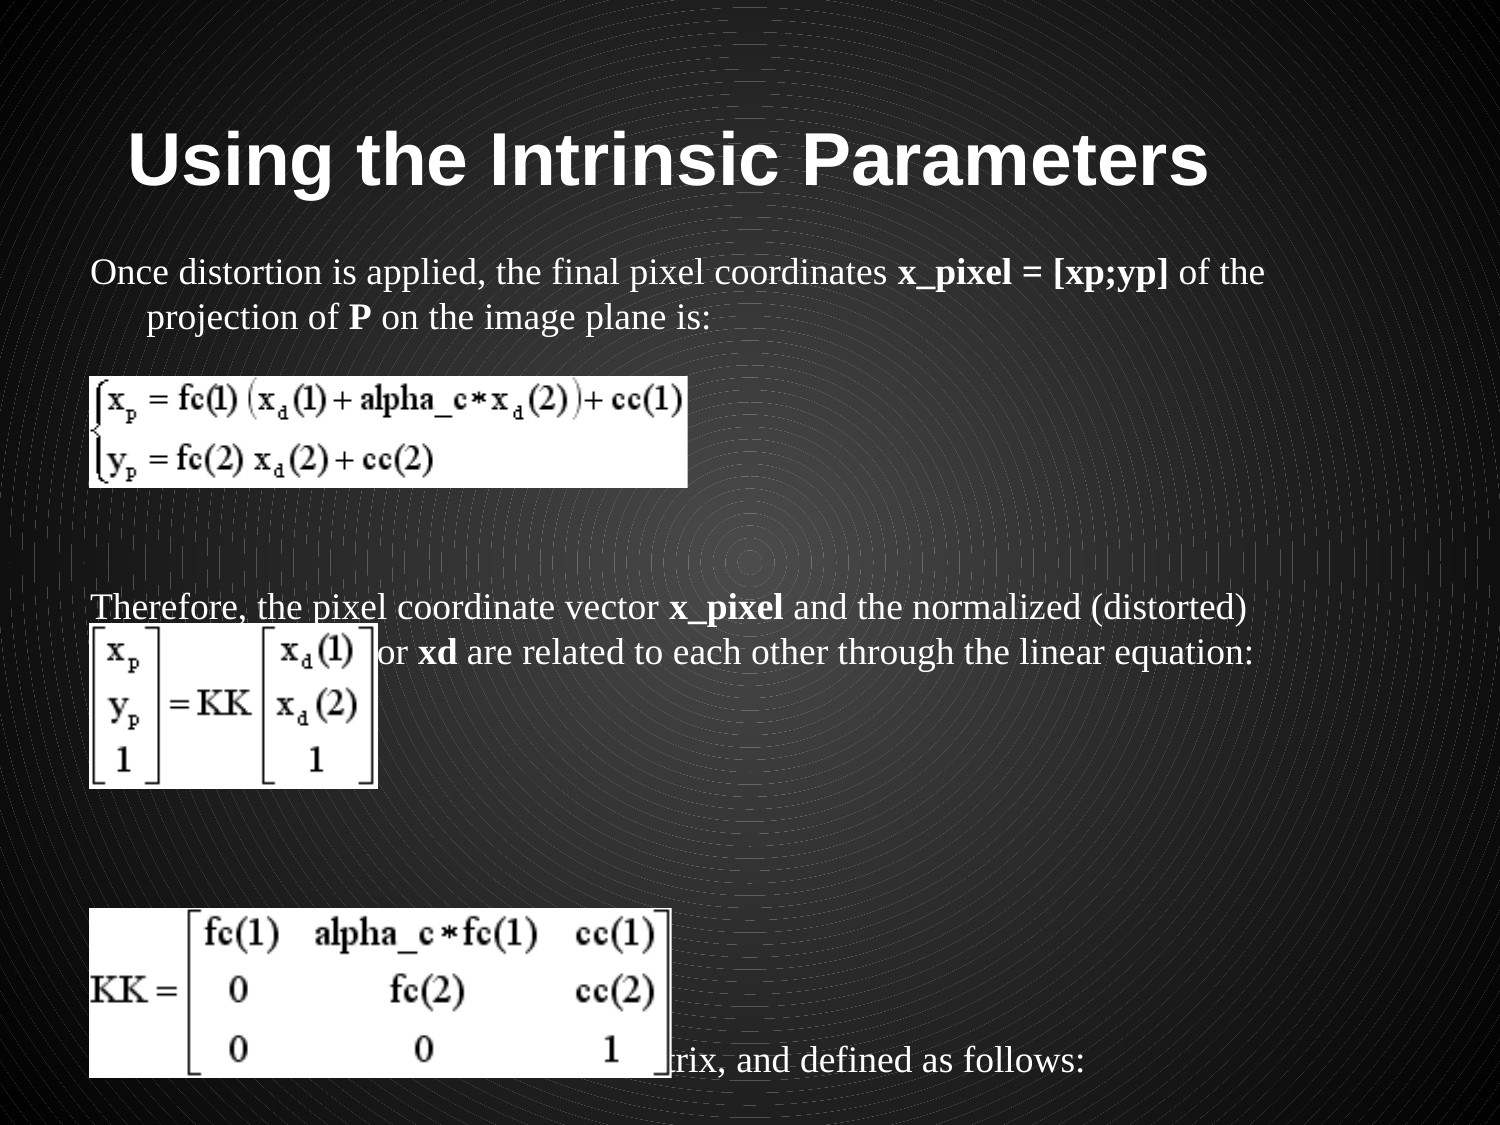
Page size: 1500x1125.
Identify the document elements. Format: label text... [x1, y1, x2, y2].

text_box [89, 623, 378, 789]
list Once distortion is applied, the final pixel coordinates x_pixel = [xp;yp] of the projection of P on the image plane is: Therefore, the pixel coordinate vector x_pixel and the normalized (distorted) coordinate vector xd are related to each other through the linear equation: where KK is known as the camera matrix, and defined as follows: [75, 232, 1425, 1125]
text_box [89, 908, 672, 1078]
title Using the Intrinsic Parameters [75, 0, 1425, 216]
text_box [89, 376, 688, 488]
